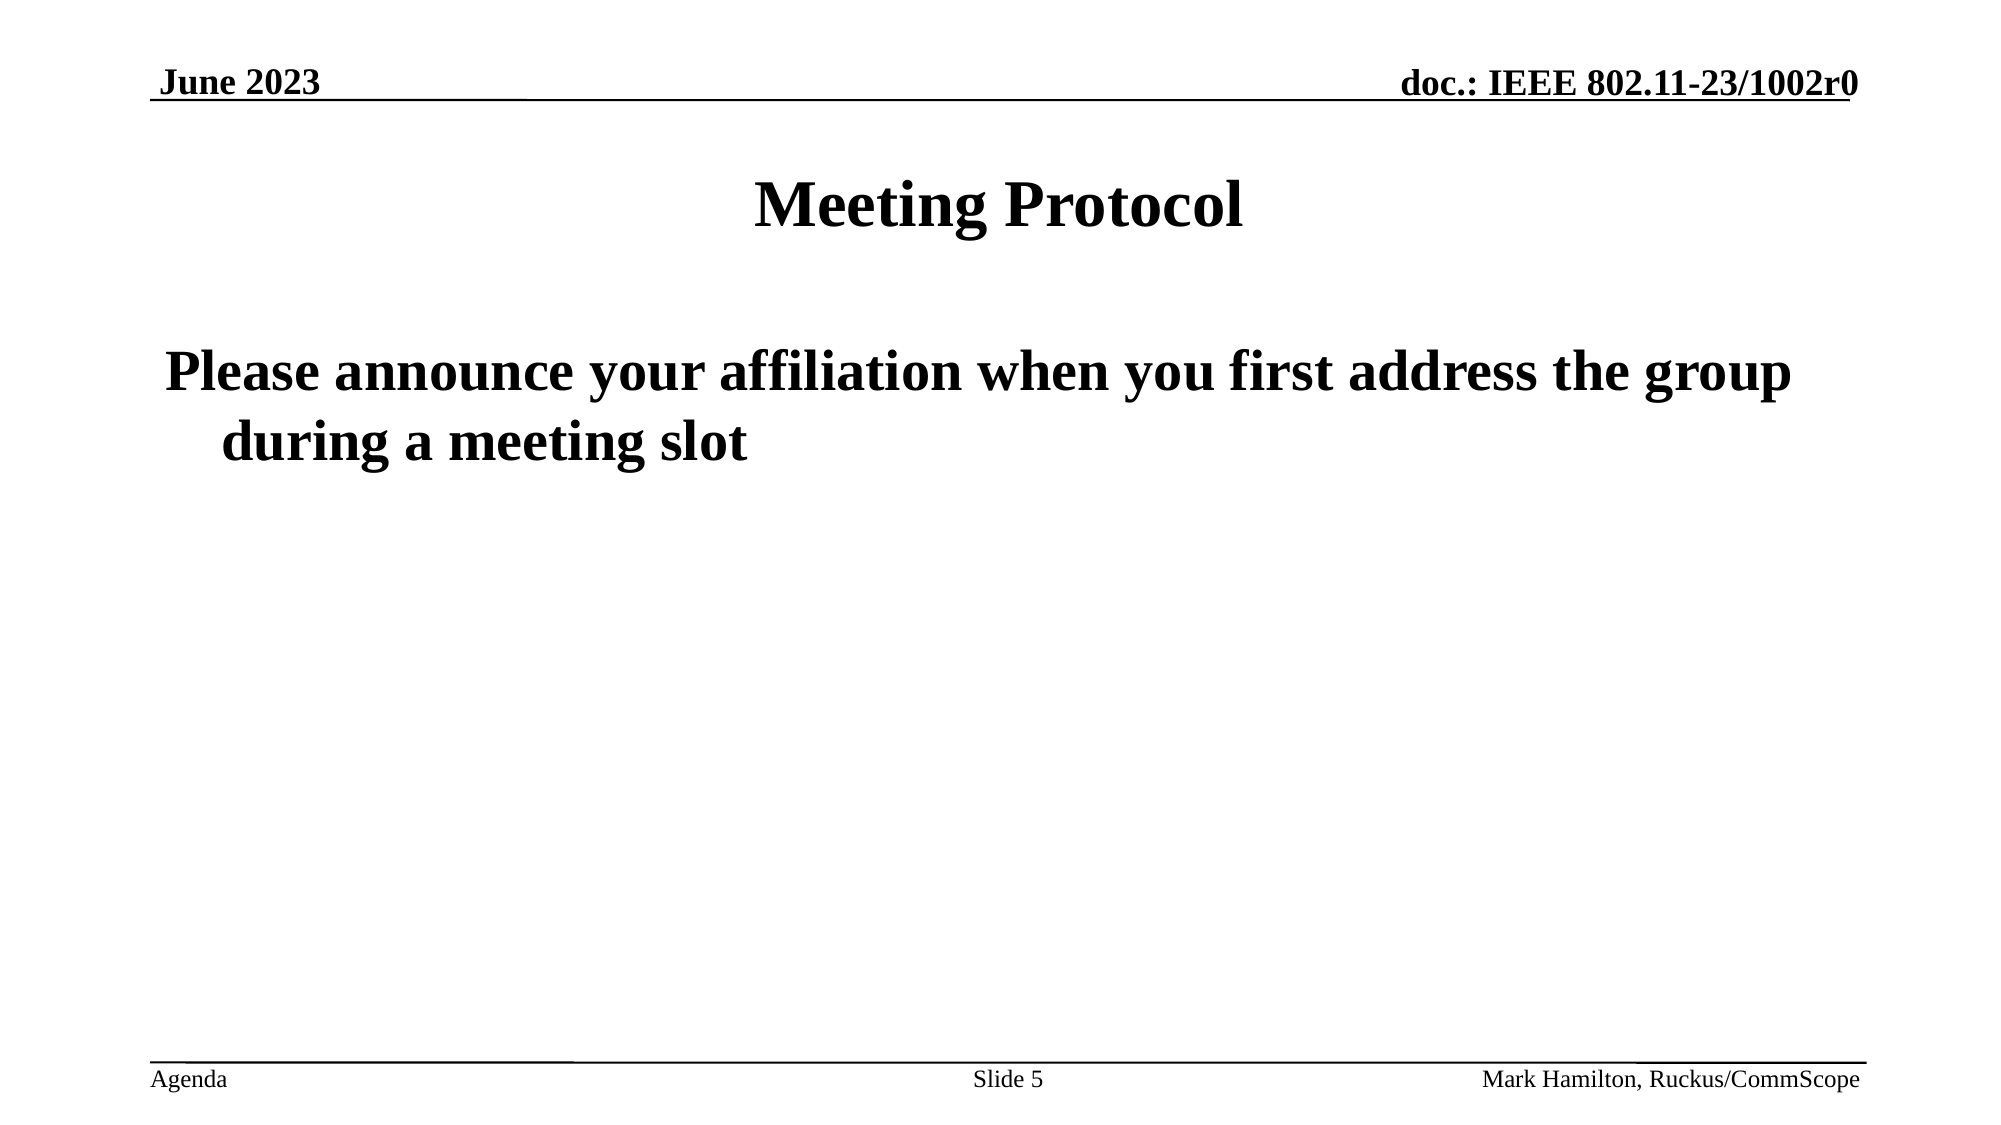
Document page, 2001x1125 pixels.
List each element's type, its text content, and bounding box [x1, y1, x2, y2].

title Meeting Protocol [149, 112, 1850, 288]
list Please announce your affiliation when you first address the group during a meeting slot [149, 324, 1850, 1000]
slide_number Slide 5 [950, 1061, 1067, 1123]
